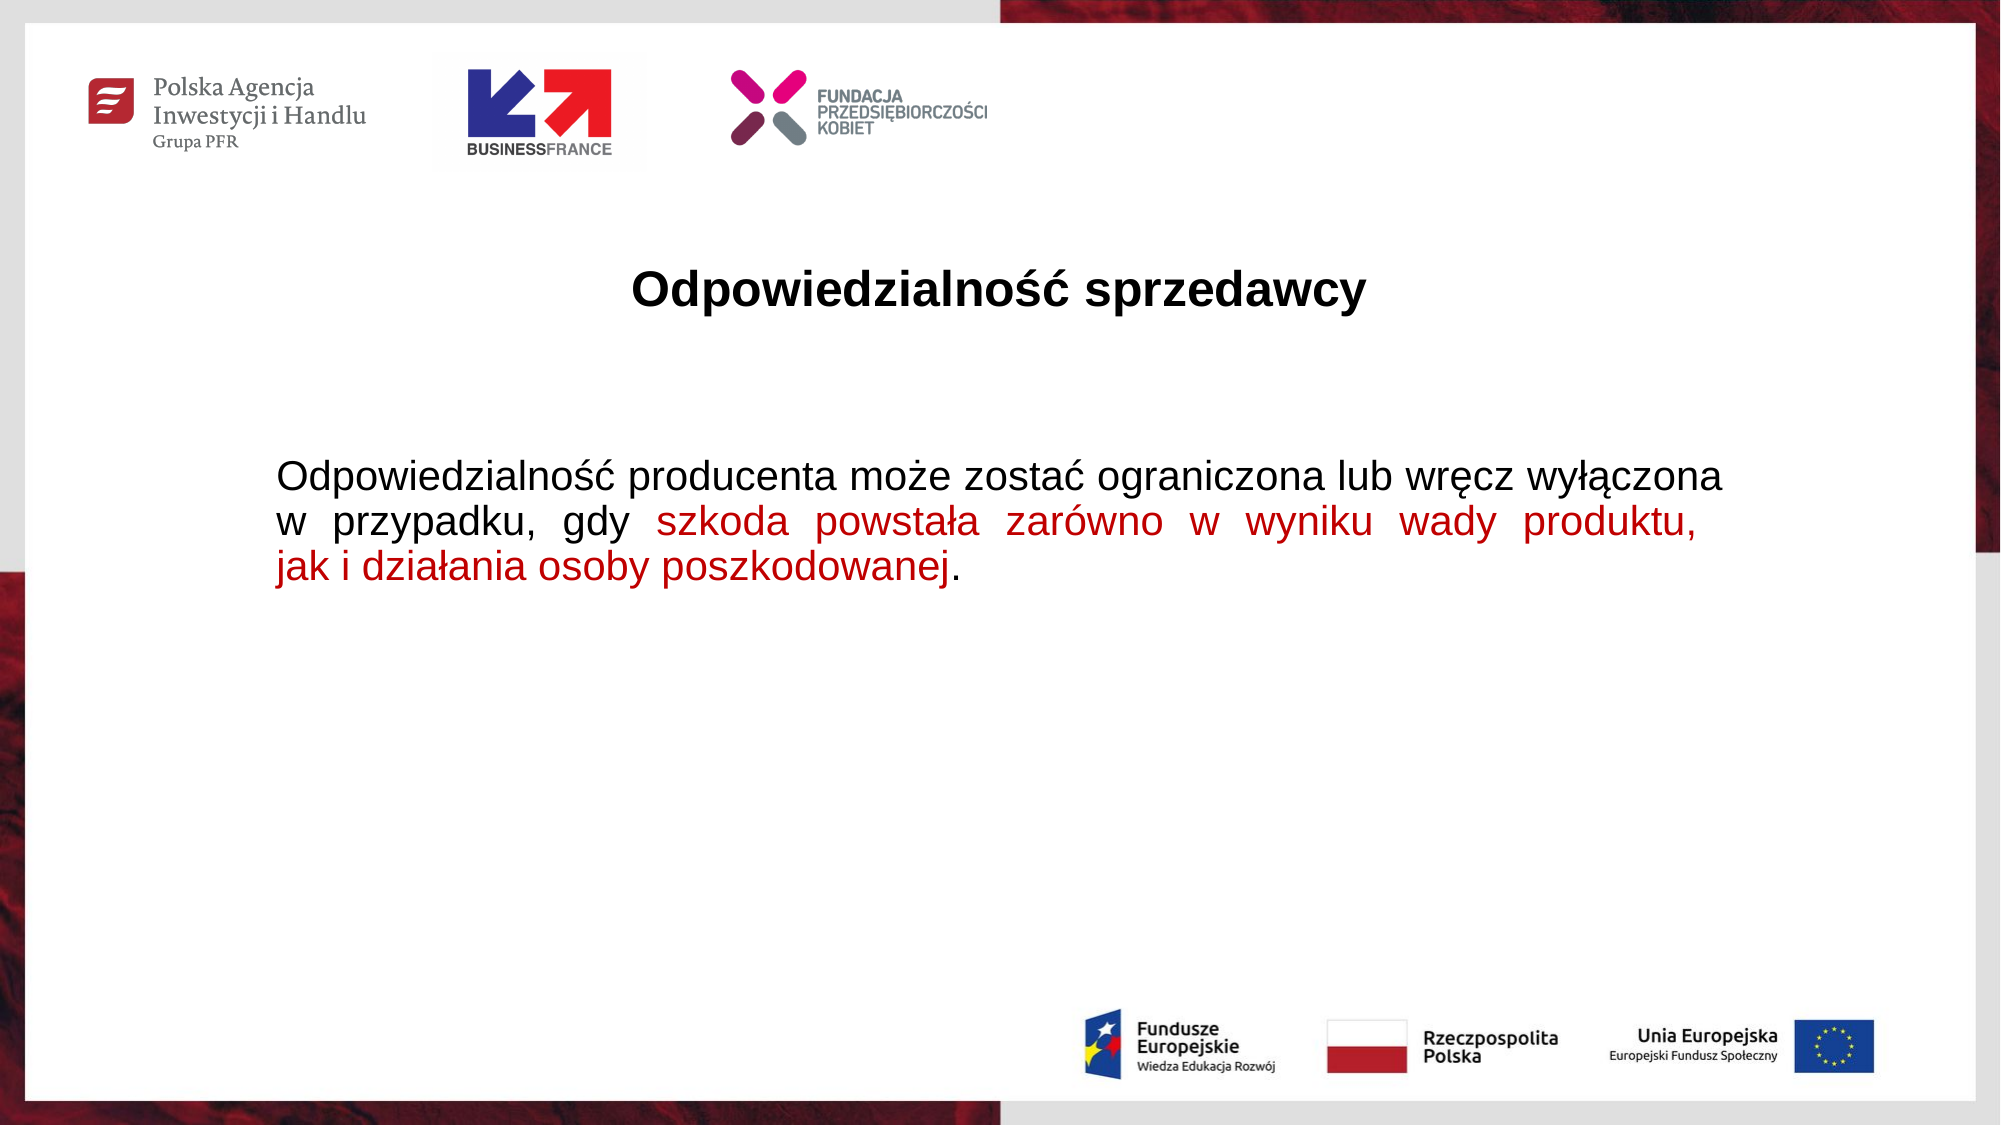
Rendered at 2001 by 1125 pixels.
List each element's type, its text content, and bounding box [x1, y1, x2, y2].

list Odpowiedzialność producenta może zostać ograniczona lub wręcz wyłączona w przypadku, gdy szkoda powstała zarówno w wyniku wady produktu, jak i działania osoby poszkodowanej. [261, 447, 1739, 1125]
title Odpowiedzialność sprzedawcy [137, 181, 1863, 400]
picture [0, 0, 2001, 1125]
